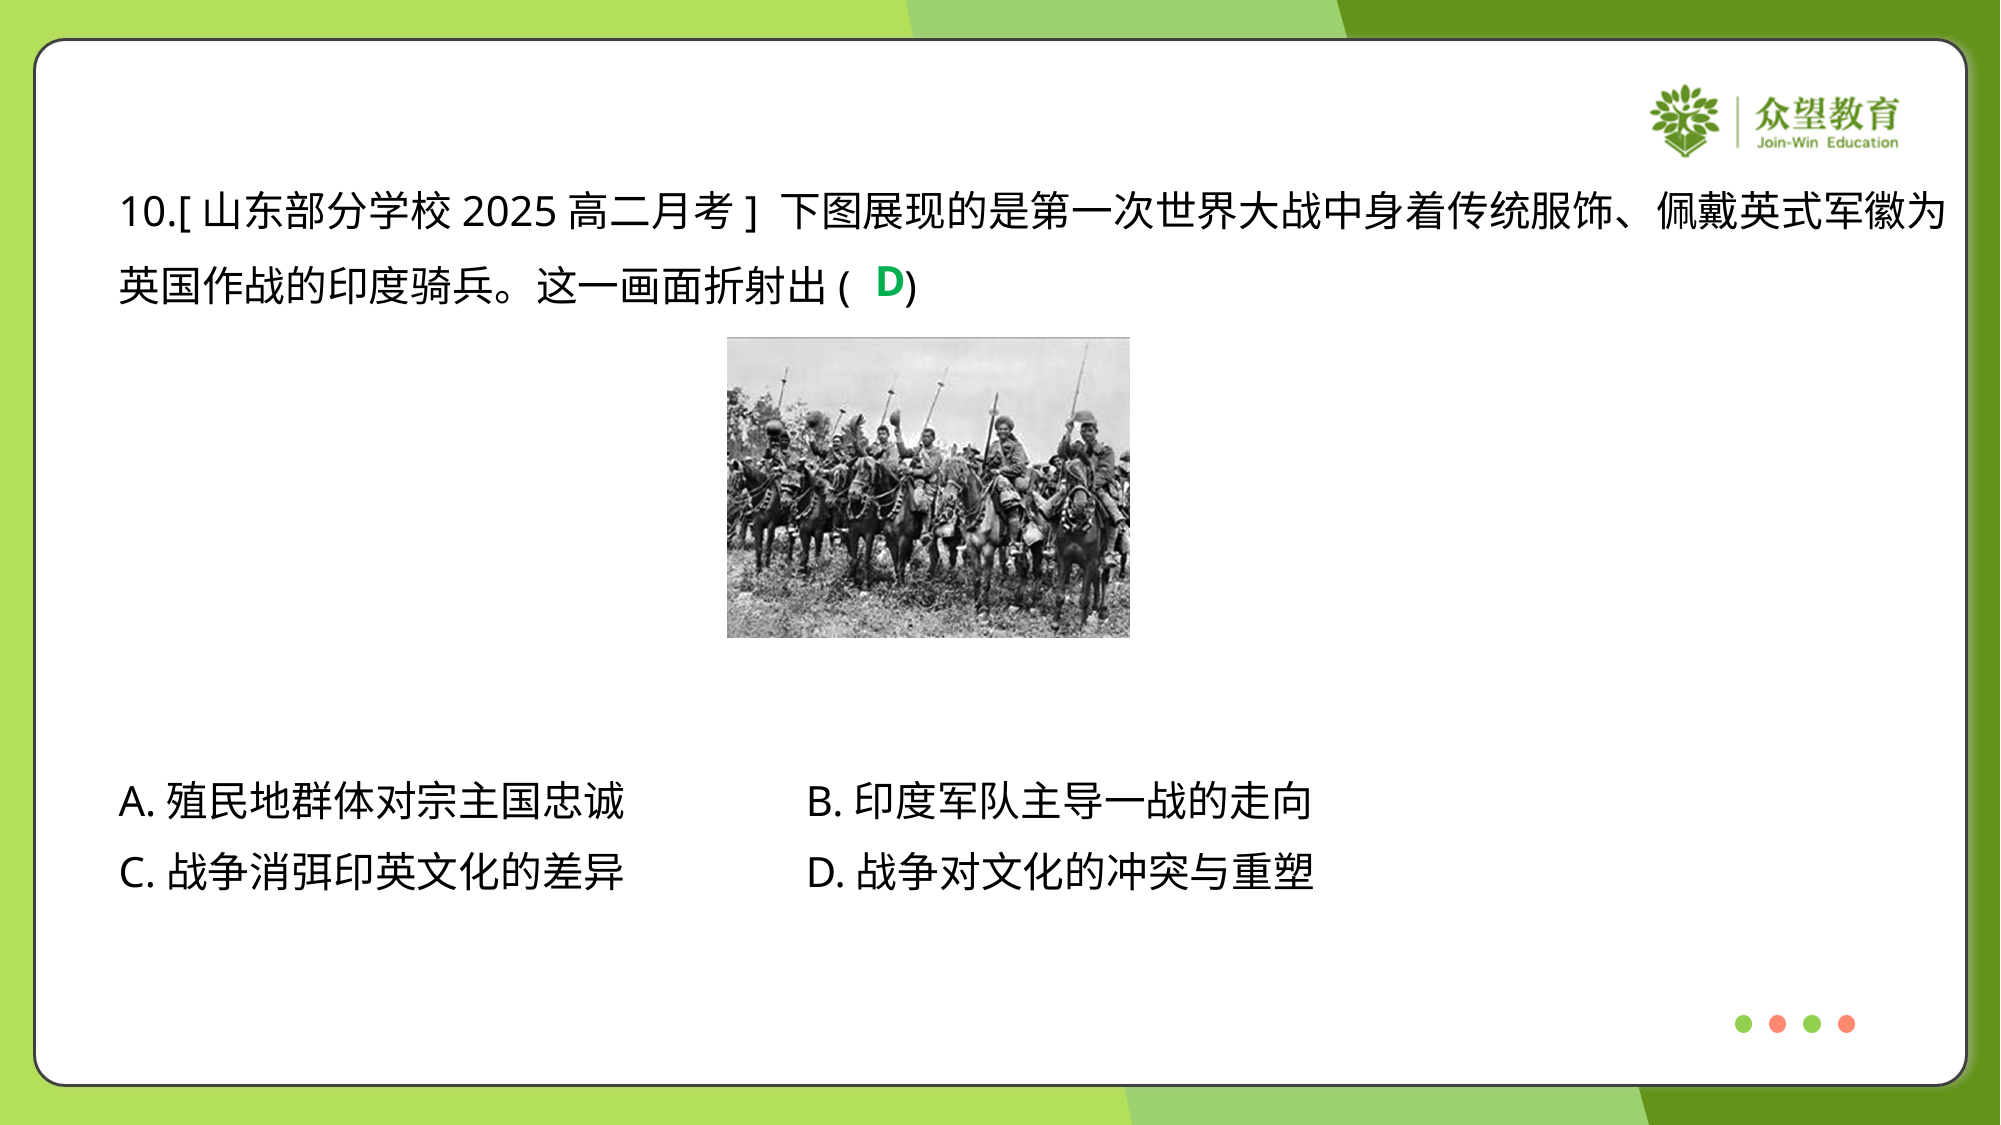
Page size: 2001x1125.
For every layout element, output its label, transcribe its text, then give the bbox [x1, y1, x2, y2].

text_box A.殖民地群体对宗主国忠诚 B.印度军队主导一战的走向 C.战争消弭印英文化的差异 D.战争对文化的冲突与重塑 [118, 750, 1458, 889]
picture [0, 0, 2000, 1125]
text_box 10.[山东部分学校2025高二月考] 下图展现的是第一次世界大战中身着传统服饰、佩戴英式军徽为 英国作战的印度骑兵。这一画面折射出( ) [118, 159, 1458, 298]
text_box D [858, 233, 922, 298]
